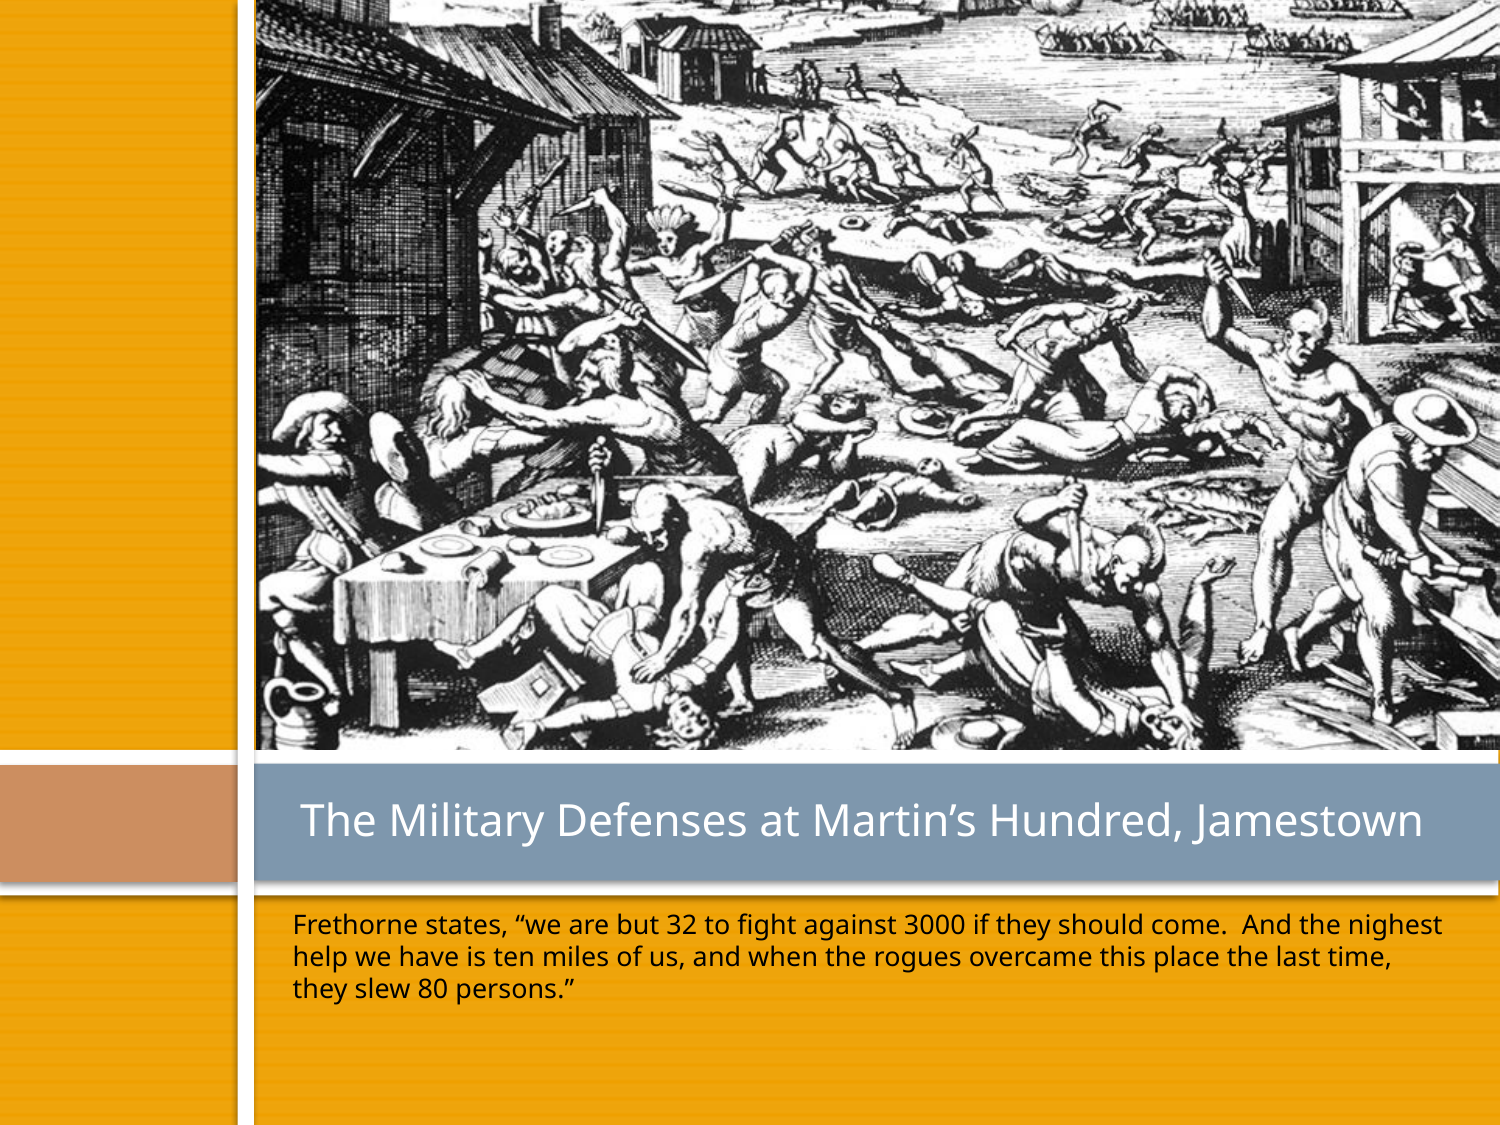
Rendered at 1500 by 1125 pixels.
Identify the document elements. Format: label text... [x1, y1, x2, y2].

title The Military Defenses at Martin’s Hundred, Jamestown [262, 762, 1463, 875]
list Frethorne states, “we are but 32 to fight against 3000 if they should come. And the nighest help we have is ten miles of us, and when the rogues overcame this place the last time, they slew 80 persons.” [262, 900, 1463, 1013]
picture [255, 0, 1500, 750]
